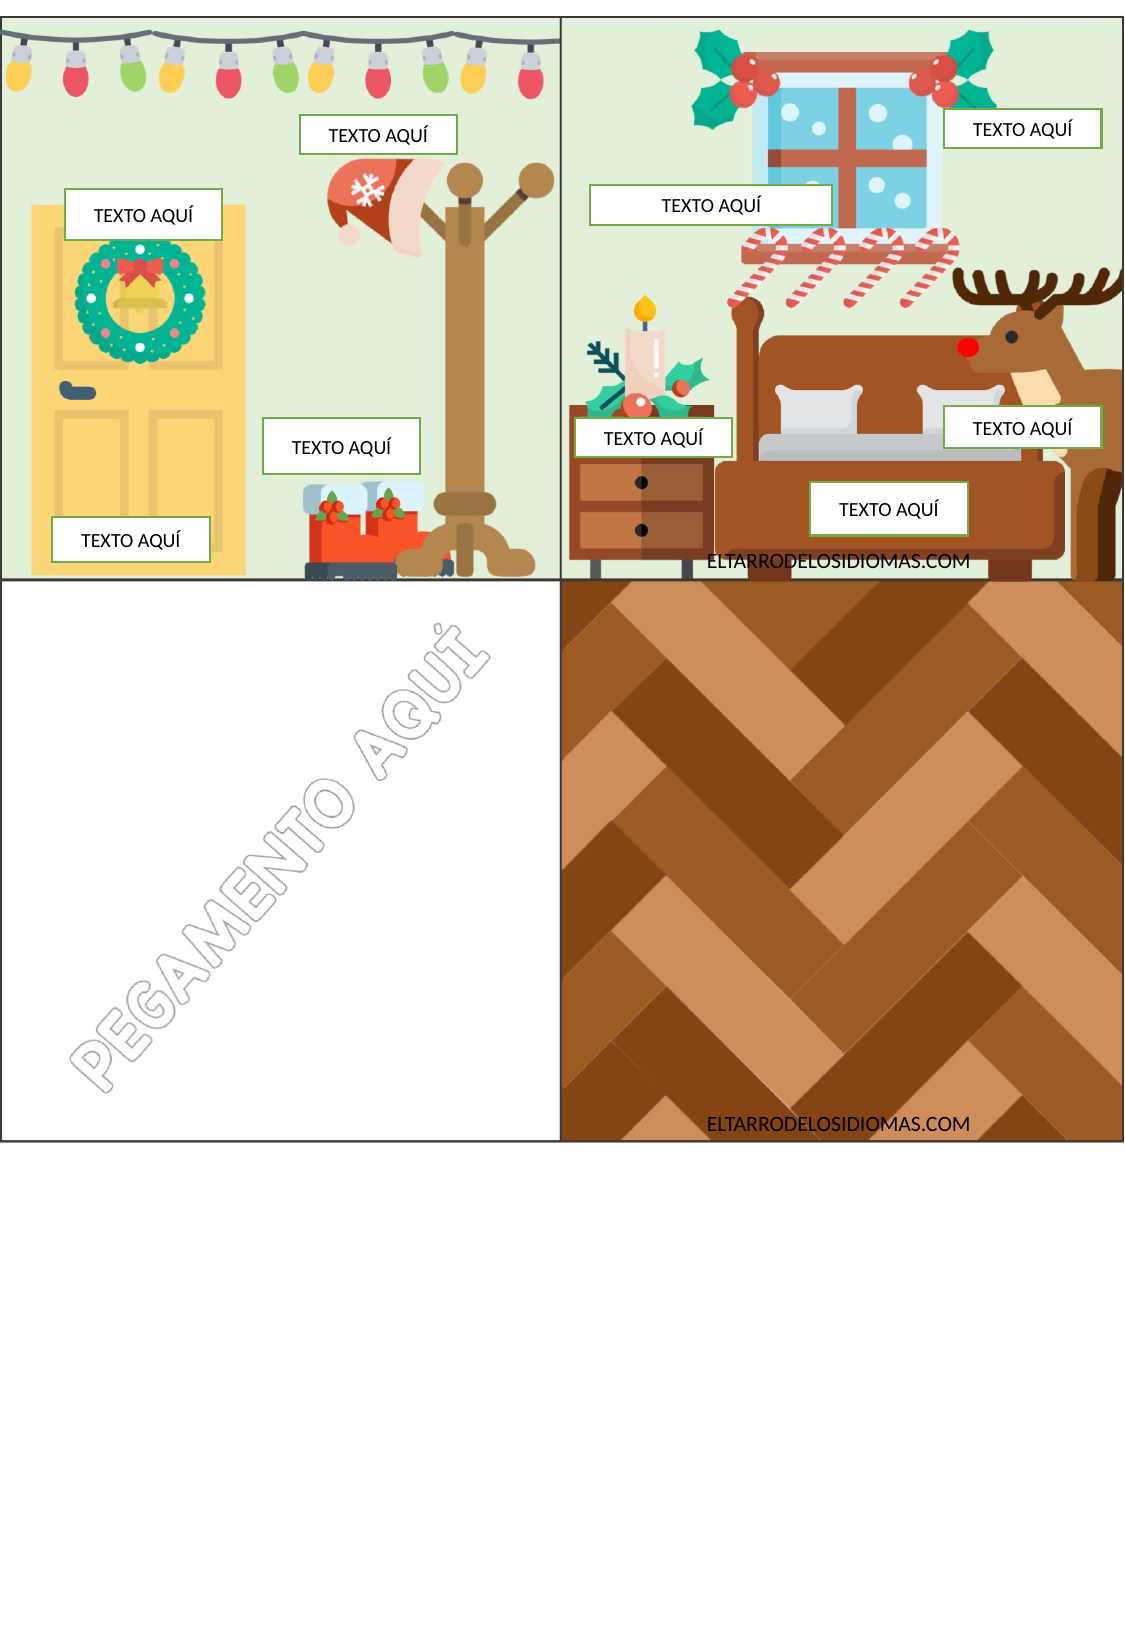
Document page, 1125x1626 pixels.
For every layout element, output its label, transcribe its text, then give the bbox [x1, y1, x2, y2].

text_box TEXTO AQUÍ [299, 114, 458, 155]
text_box TEXTO AQUÍ [574, 417, 733, 458]
text_box TEXTO AQUÍ [64, 188, 223, 241]
text_box ELTARRODELOSIDIOMAS.COM [572, 1102, 1106, 1144]
text_box TEXTO AQUÍ [943, 405, 1103, 449]
text_box ELTARRODELOSIDIOMAS.COM [572, 538, 1106, 580]
text_box TEXTO AQUÍ [262, 417, 421, 475]
text_box TEXTO AQUÍ [809, 481, 969, 537]
text_box TEXTO AQUÍ [589, 184, 833, 226]
picture [0, 0, 1125, 1625]
text_box TEXTO AQUÍ [943, 108, 1103, 149]
text_box TEXTO AQUÍ [51, 516, 211, 563]
